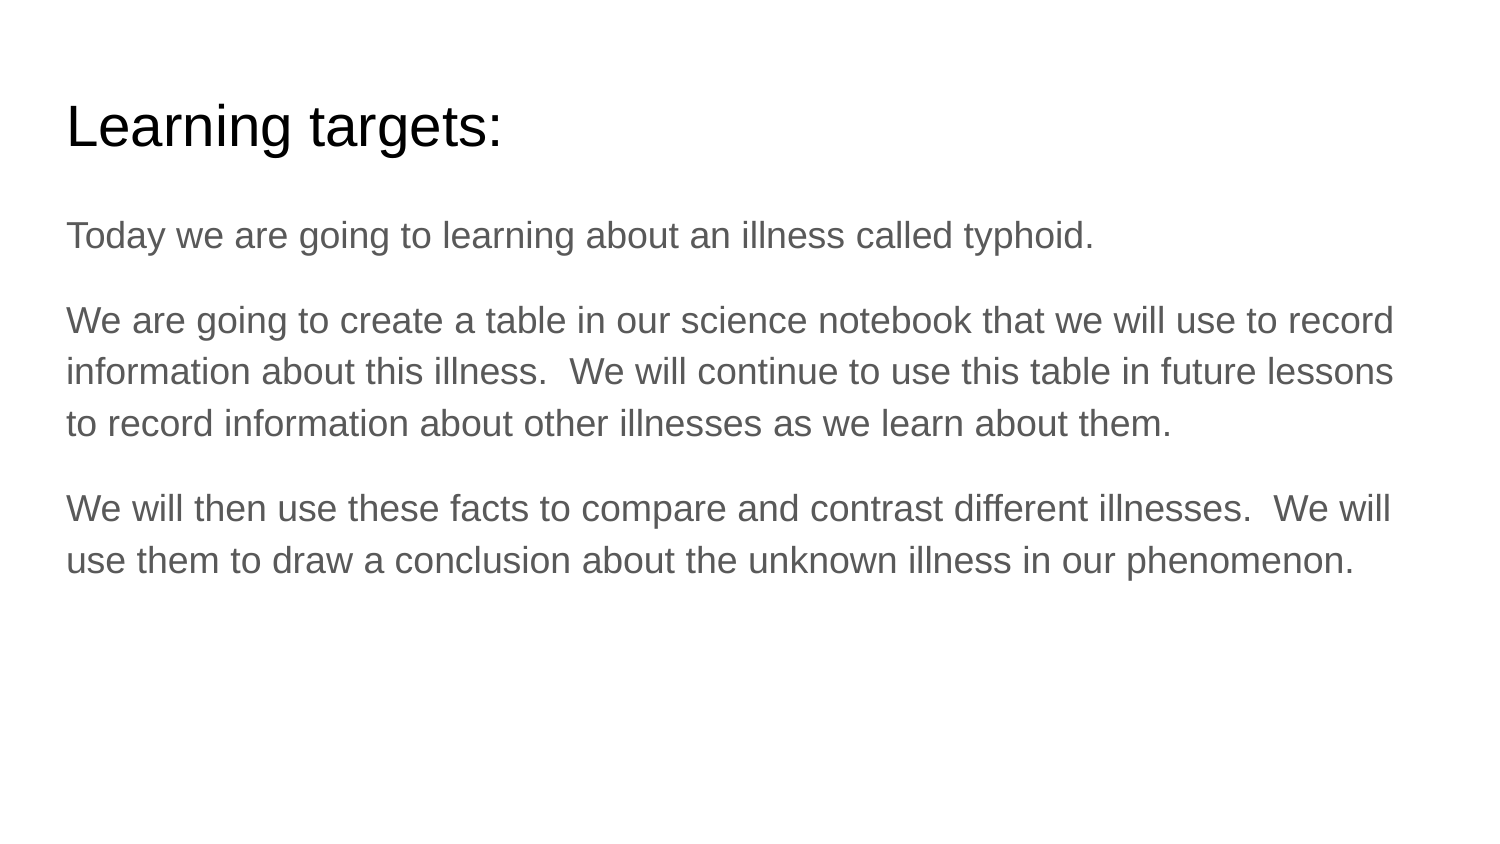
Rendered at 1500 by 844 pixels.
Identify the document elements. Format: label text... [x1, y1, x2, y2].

list Today we are going to learning about an illness called typhoid. We are going to create a table in our science notebook that we will use to record information about this illness. We will continue to use this table in future lessons to record information about other illnesses as we learn about them. We will then use these facts to compare and contrast different illnesses. We will use them to draw a conclusion about the unknown illness in our phenomenon. [51, 189, 1449, 750]
title Learning targets: [51, 72, 1449, 167]
